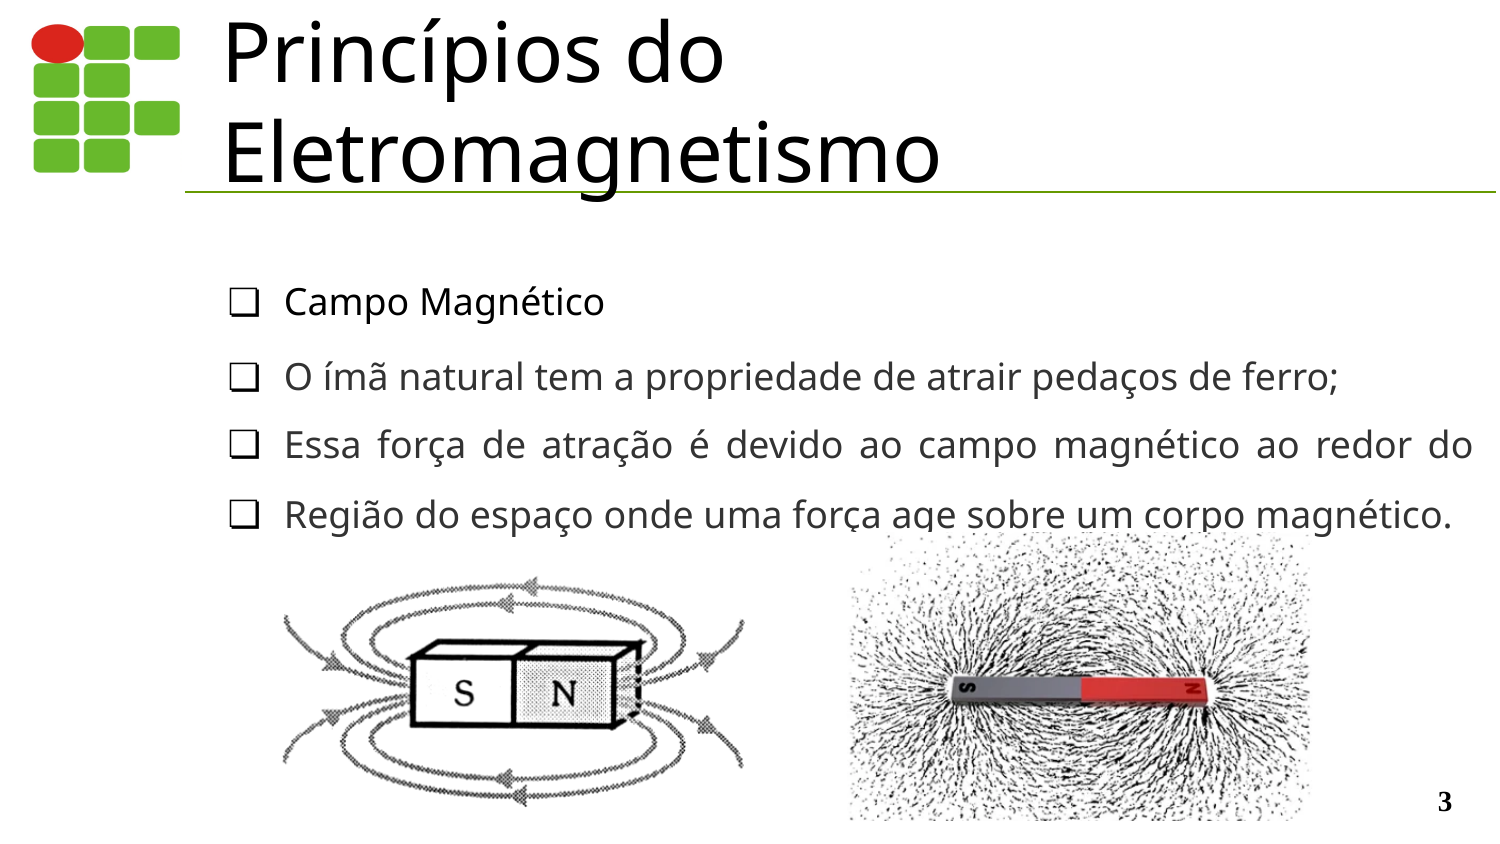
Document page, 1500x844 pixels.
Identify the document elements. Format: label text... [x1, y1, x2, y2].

picture [268, 545, 766, 808]
list Campo Magnético [193, 248, 1490, 321]
list Região do espaço onde uma força age sobre um corpo magnético. [193, 460, 1490, 533]
list O ímã natural tem a propriedade de atrair pedaços de ferro; Essa força de atração é devido ao campo magnético ao redor do ímã; [193, 323, 1490, 460]
text_box ‹#› [1390, 768, 1468, 825]
title Princípios do Eletromagnetismo [206, 26, 1468, 207]
picture [29, 23, 182, 174]
picture [842, 532, 1313, 821]
